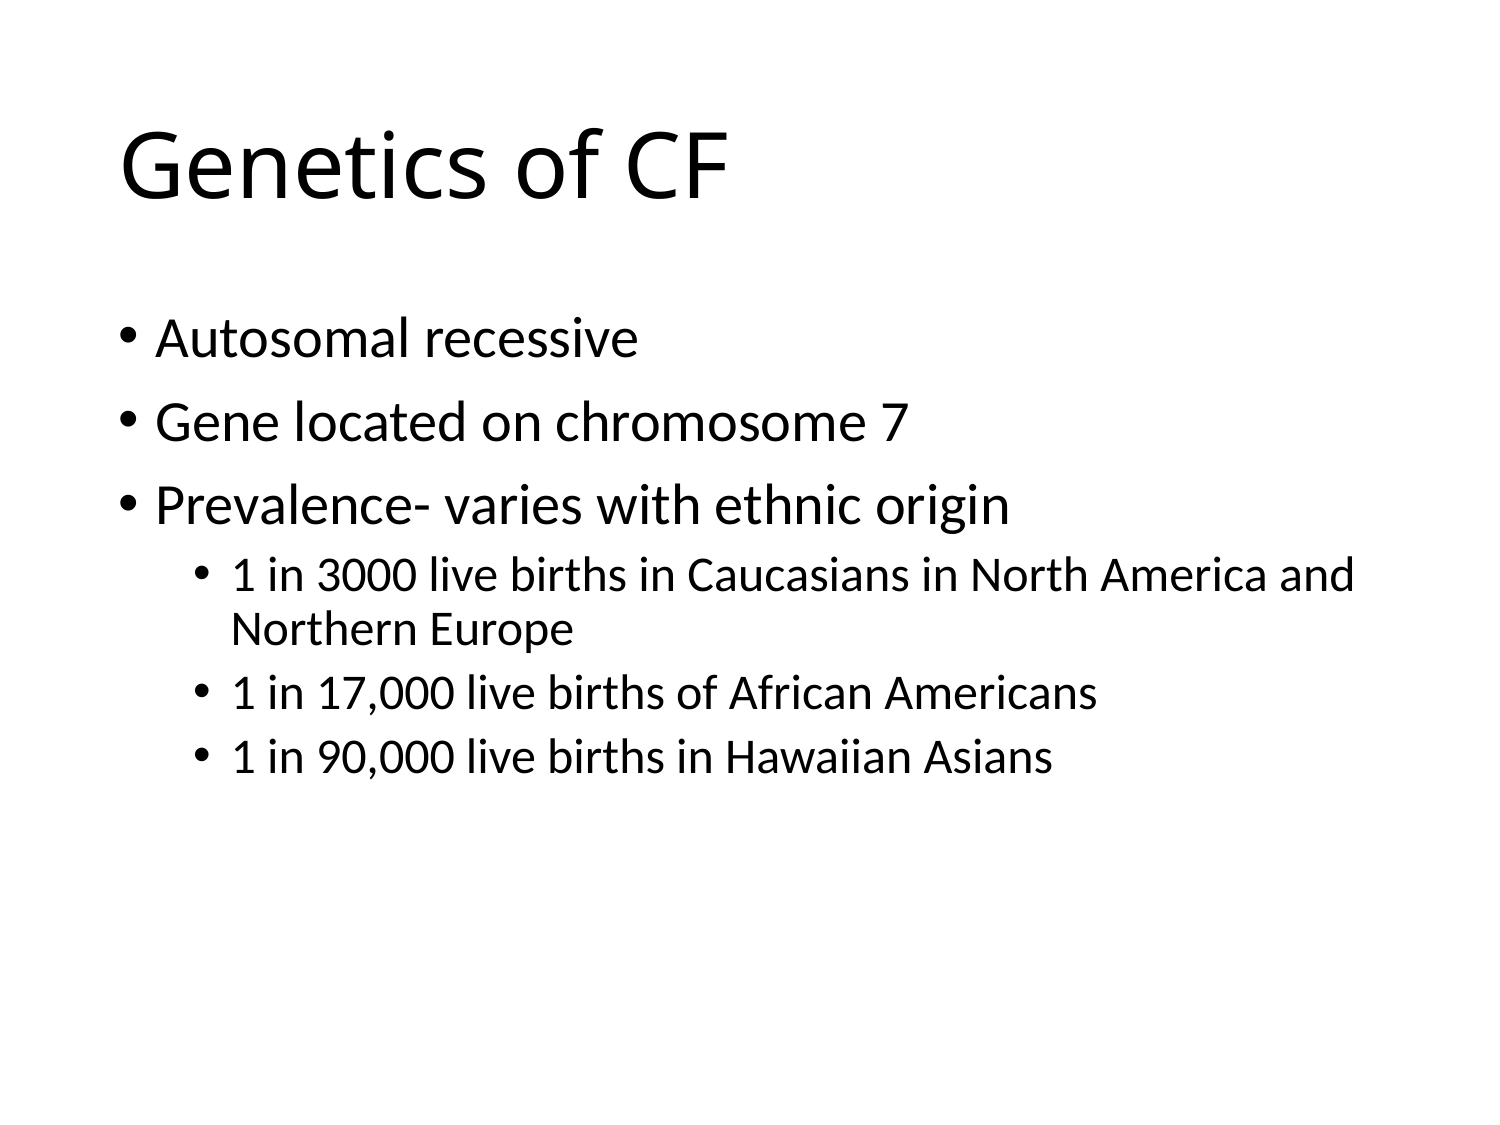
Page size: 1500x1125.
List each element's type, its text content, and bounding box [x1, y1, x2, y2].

list Autosomal recessive Gene located on chromosome 7 Prevalence- varies with ethnic origin 1 in 3000 live births in Caucasians in North America and Northern Europe 1 in 17,000 live births of African Americans 1 in 90,000 live births in Hawaiian Asians [103, 299, 1397, 1014]
title Genetics of CF [103, 59, 1397, 278]
